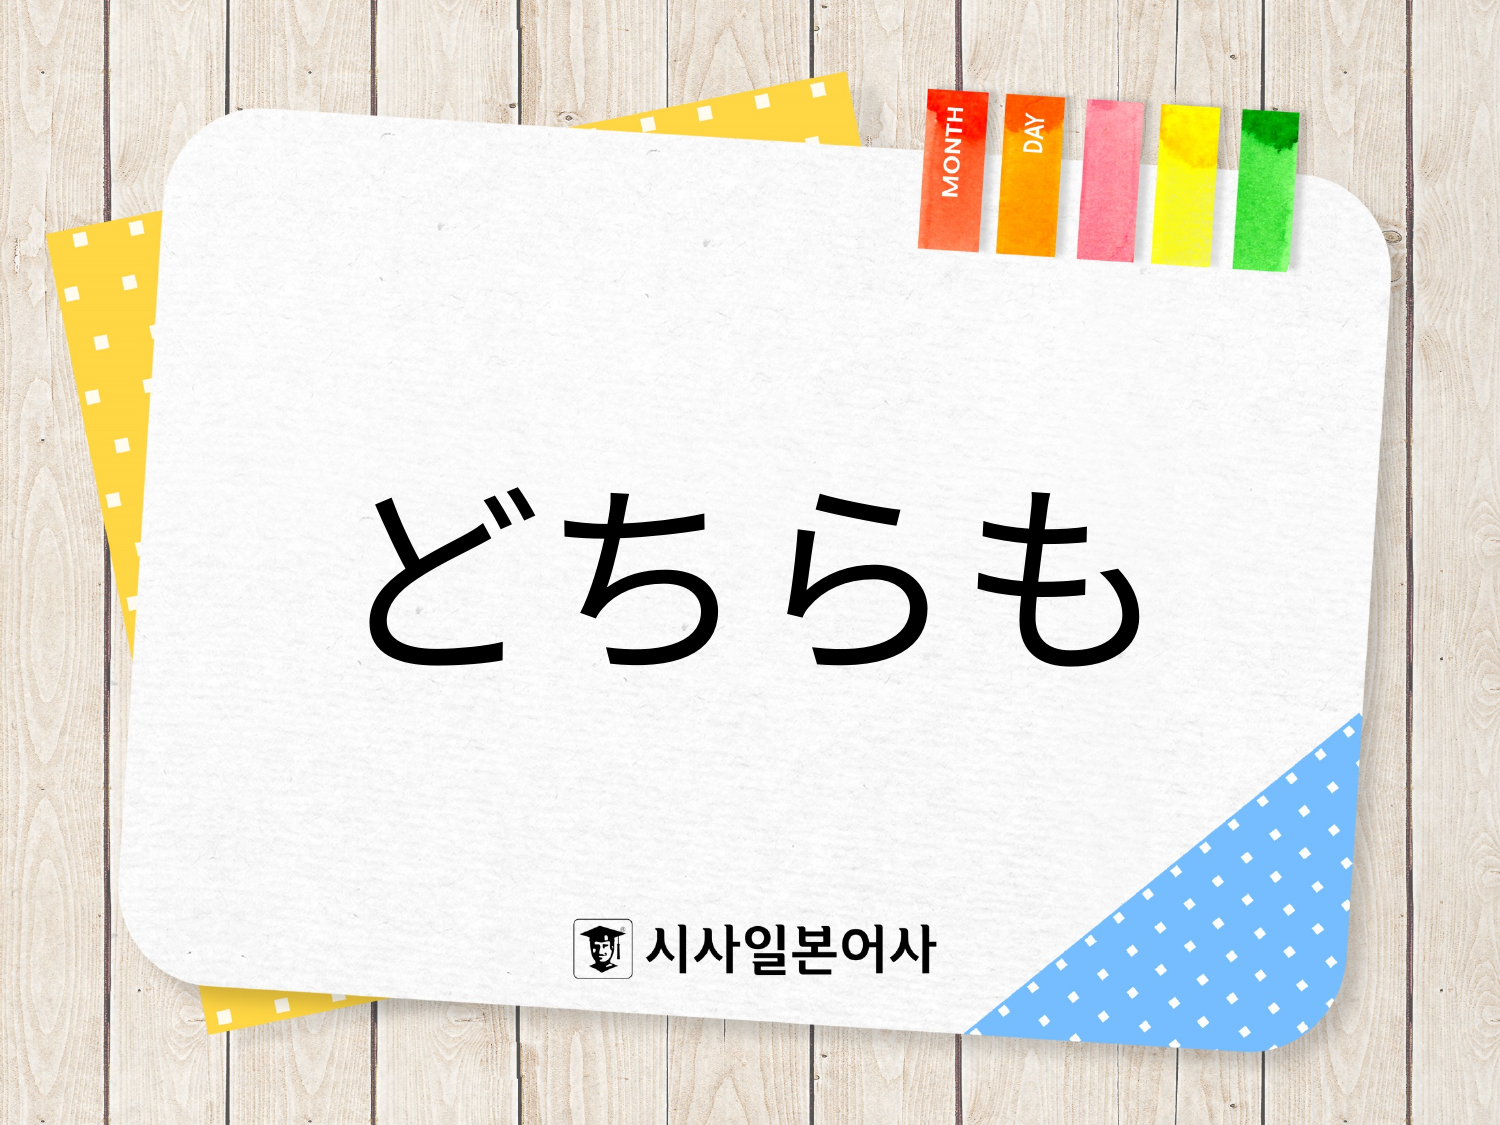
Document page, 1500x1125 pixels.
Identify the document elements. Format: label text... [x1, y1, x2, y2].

title どちらも [75, 338, 1425, 811]
picture [0, 0, 1500, 1125]
